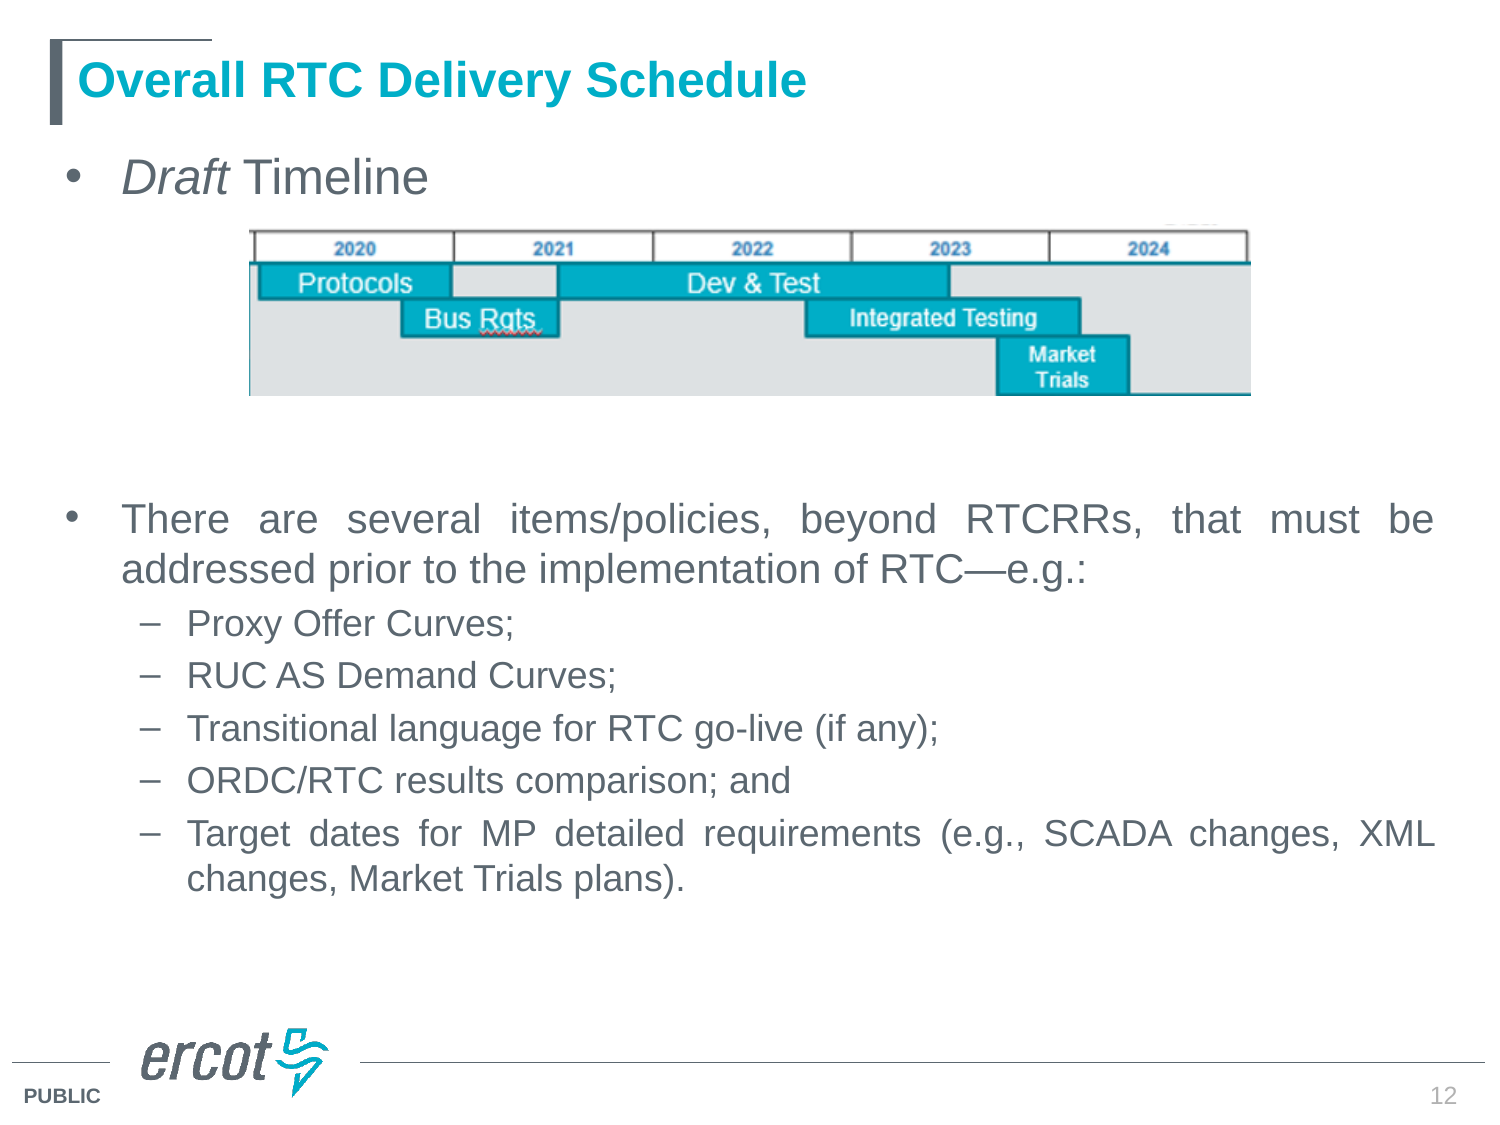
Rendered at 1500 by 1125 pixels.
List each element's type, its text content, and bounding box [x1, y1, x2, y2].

picture [248, 224, 1251, 396]
slide_number 12 [1400, 1076, 1488, 1113]
title Overall RTC Delivery Schedule [62, 39, 1450, 125]
list Draft Timeline There are several items/policies, beyond RTCRRs, that must be addressed prior to the implementation of RTC—e.g.: Proxy Offer Curves; RUC AS Demand Curves; Transitional language for RTC go-live (if any); ORDC/RTC results comparison; and Target dates for MP detailed requirements (e.g., SCADA changes, XML changes, Market Trials plans). [50, 137, 1450, 1013]
picture [137, 1024, 332, 1100]
